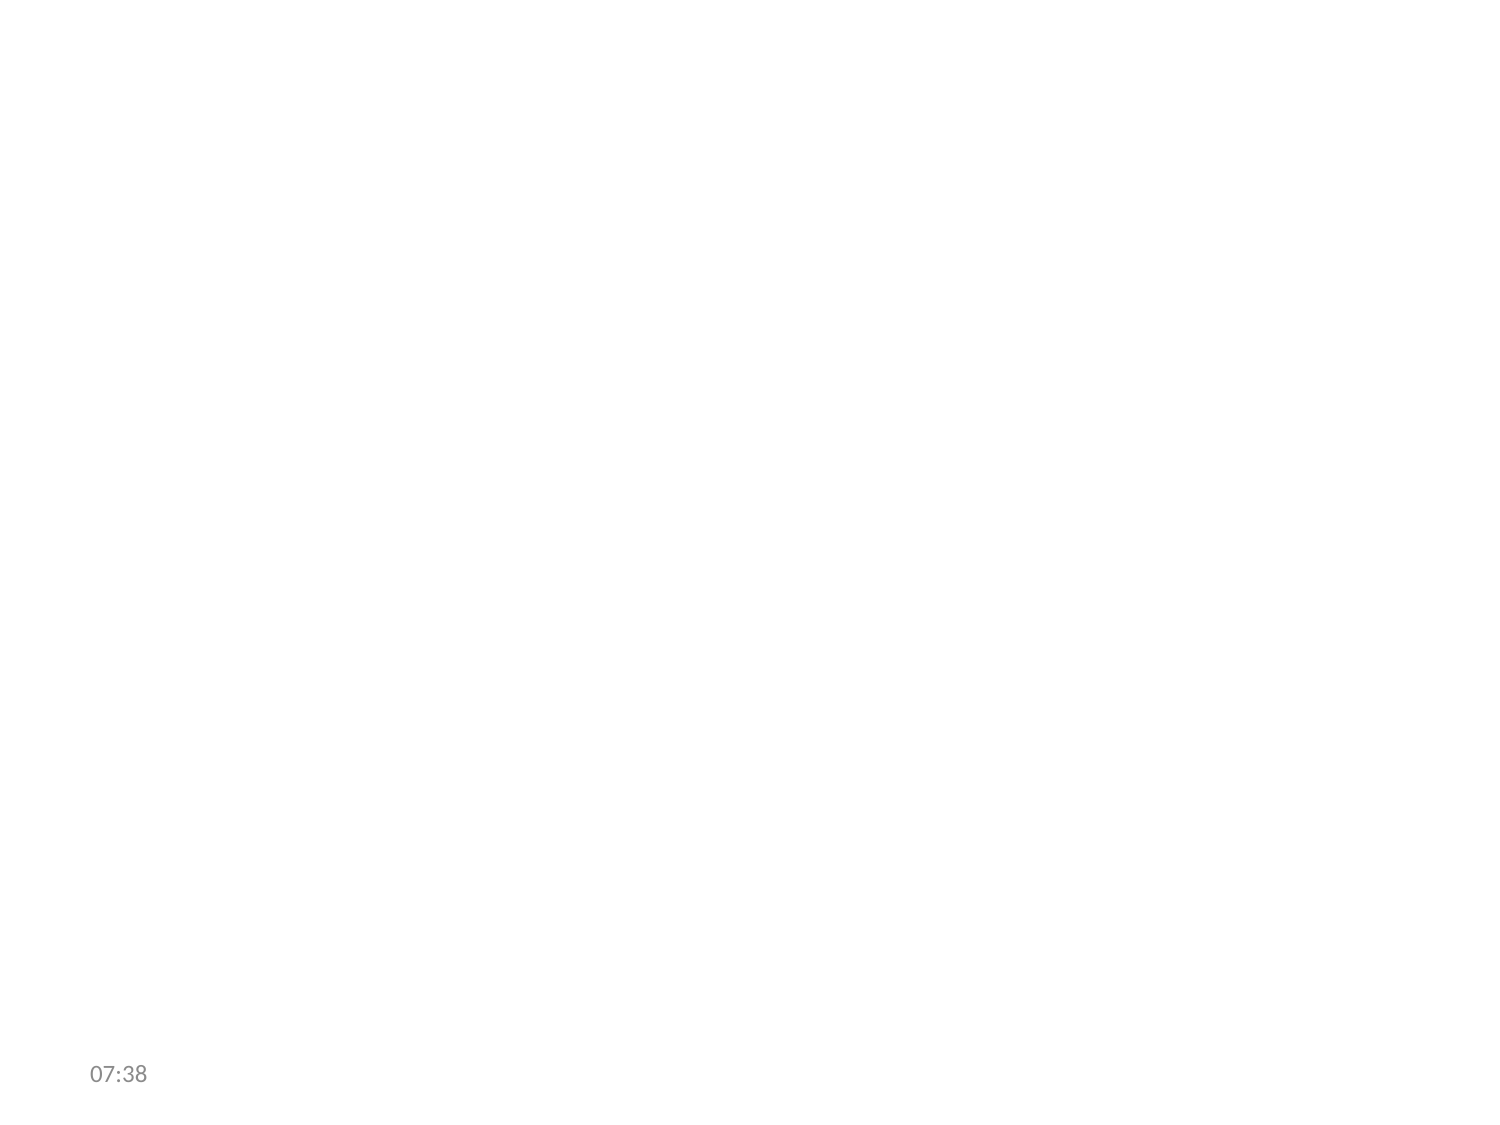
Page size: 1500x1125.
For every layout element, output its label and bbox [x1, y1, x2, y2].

slide_number [75, 1042, 425, 1103]
